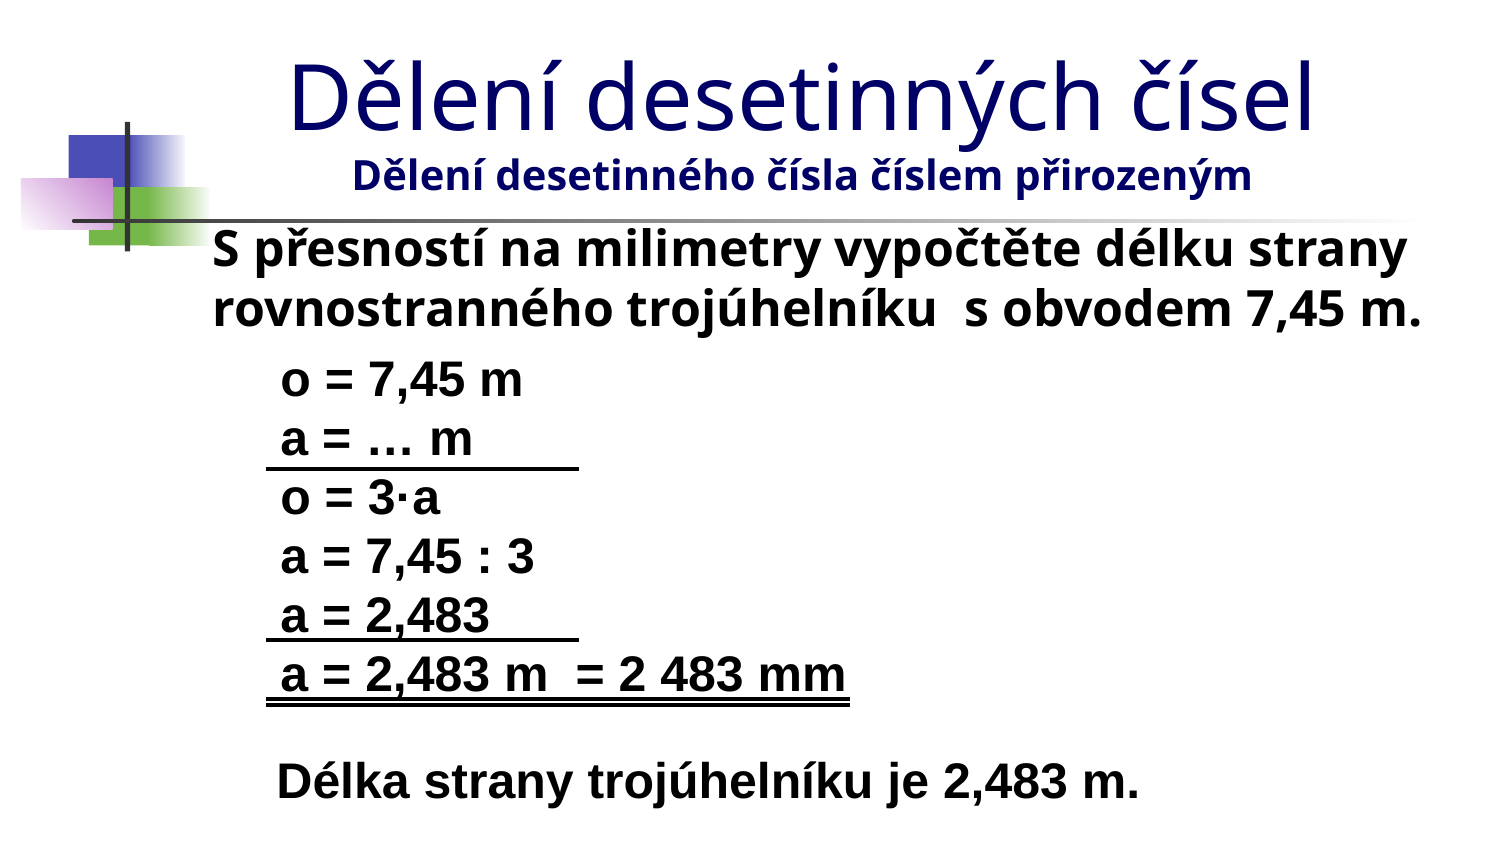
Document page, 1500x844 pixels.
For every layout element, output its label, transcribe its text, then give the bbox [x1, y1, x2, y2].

text_box o = 3·a [265, 476, 532, 516]
text_box a = 2,483 m [265, 647, 560, 697]
text_box Délka strany trojúhelníku je 2,483 m. [261, 740, 1188, 816]
text_box a = … m [265, 398, 532, 457]
text_box o = 7,45 m [265, 339, 656, 414]
text_box a = 2,483 m [265, 634, 560, 640]
text_box a = 7,45 : 3 [265, 516, 632, 592]
text_box = 2 483 mm [560, 634, 928, 710]
text_box S přesností na milimetry vypočtěte délku strany rovnostranného trojúhelníku s obvodem 7,45 m. [183, 209, 1500, 370]
text_box o = 3·a [265, 457, 532, 468]
text_box a = 2,483 [265, 575, 590, 634]
title Dělení desetinných čísel Dělení desetinného čísla číslem přirozeným [104, 29, 1500, 210]
